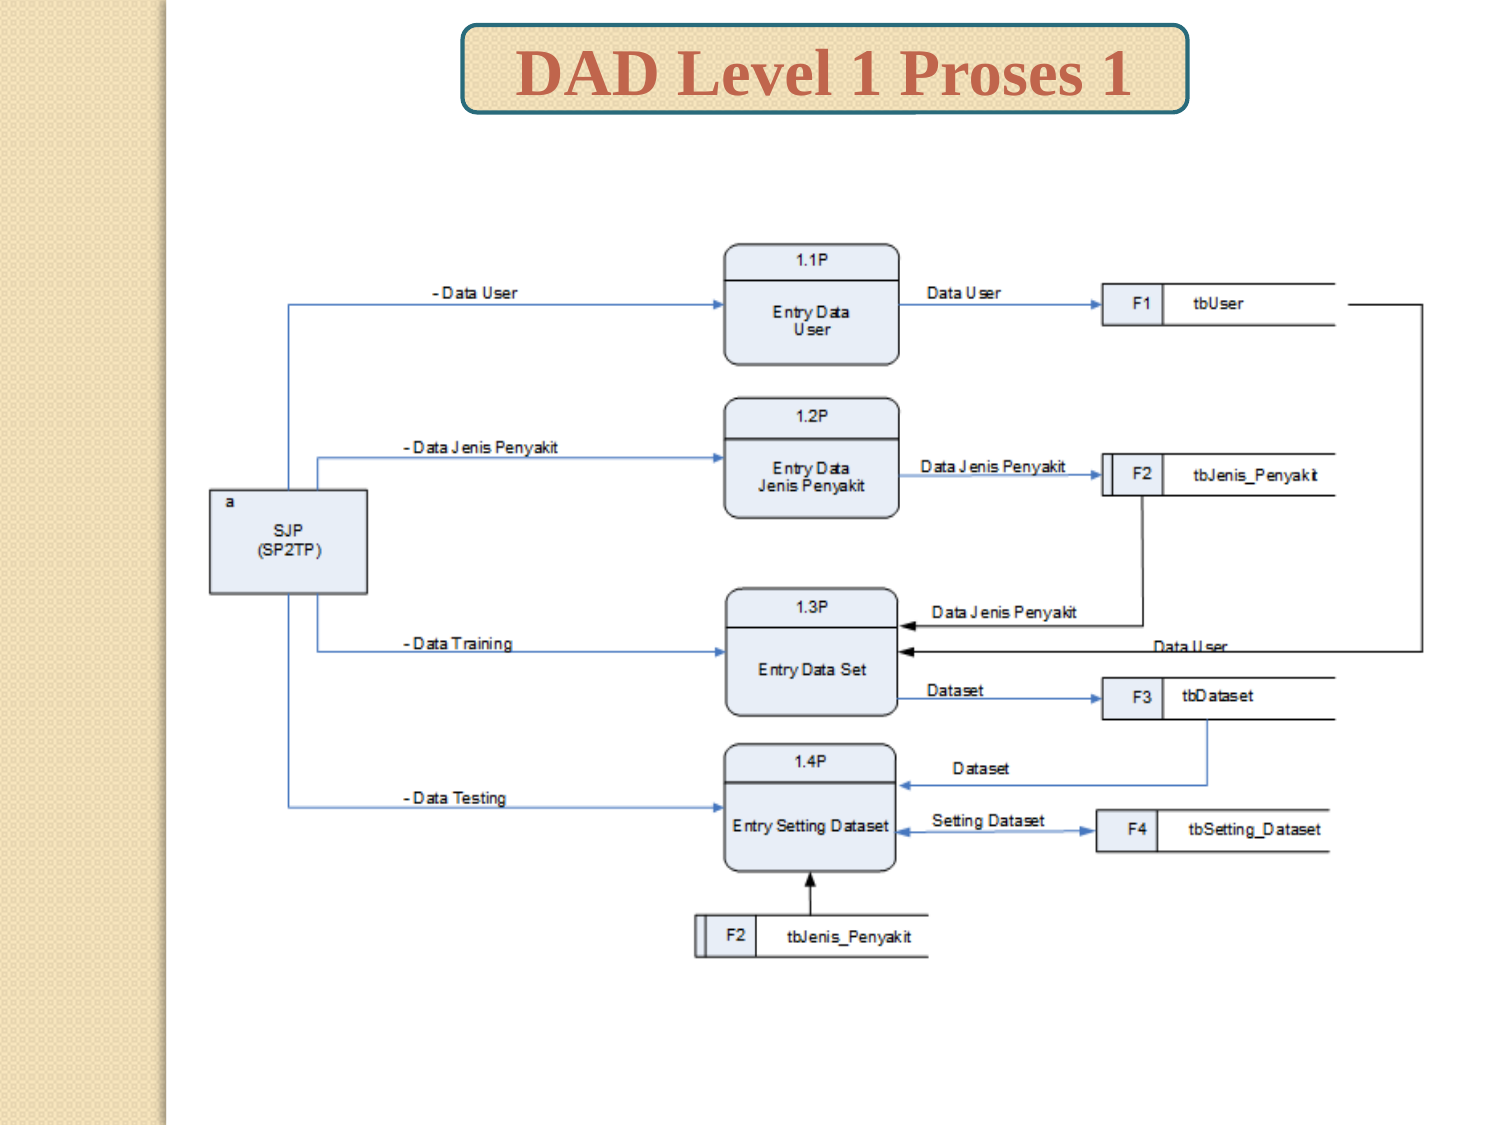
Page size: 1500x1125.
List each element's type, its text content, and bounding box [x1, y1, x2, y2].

picture [174, 213, 1476, 988]
text_box DAD Level 1 Proses 1 [460, 22, 1190, 115]
